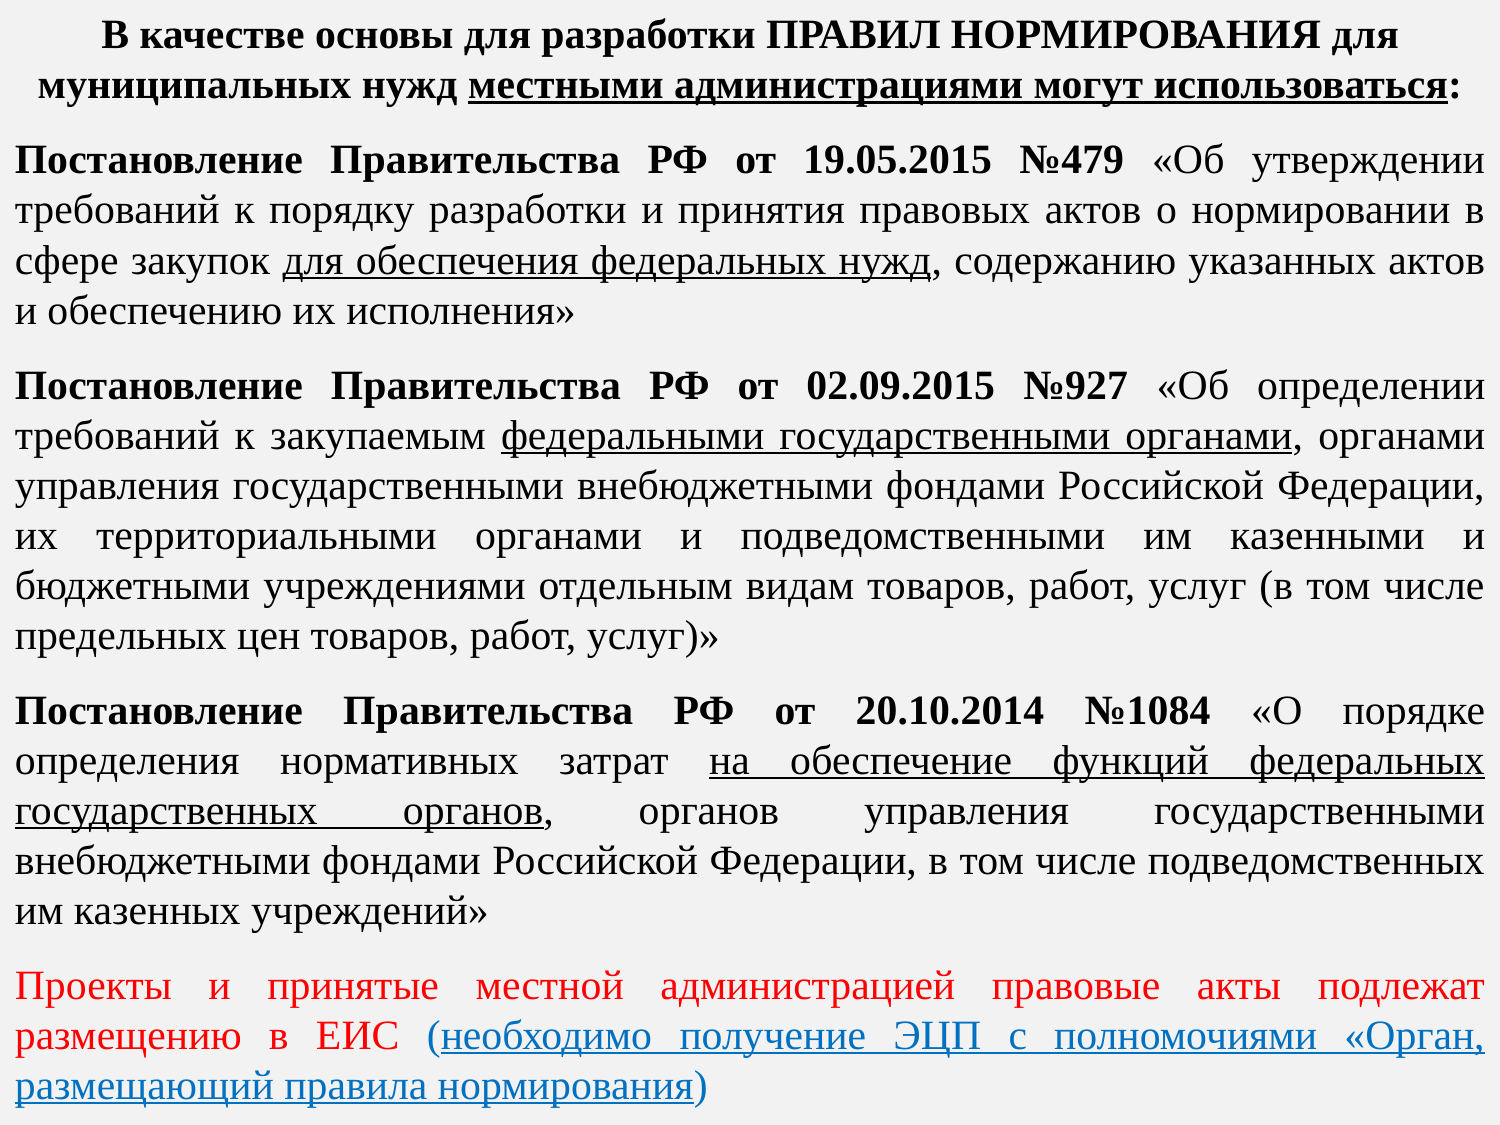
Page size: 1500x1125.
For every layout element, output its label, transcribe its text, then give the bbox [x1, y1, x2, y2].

text_box В качестве основы для разработки правил нормирования для муниципальных нужд местными администрациями могут использоваться: Постановление Правительства РФ от 19.05.2015 №479 «Об утверждении требований к порядку разработки и принятия правовых актов о нормировании в сфере закупок для обеспечения федеральных нужд, содержанию указанных актов и обеспечению их исполнения» Постановление Правительства РФ от 02.09.2015 №927 «Об определении требований к закупаемым федеральными государственными органами, органами управления государственными внебюджетными фондами Российской Федерации, их территориальными органами и подведомственными им казенными и бюджетными учреждениями отдельным видам товаров, работ, услуг (в том числе предельных цен товаров, работ, услуг)» Постановление Правительства РФ от 20.10.2014 №1084 «О порядке определения нормативных затрат на обеспечение функций федеральных государственных органов, органов управления государственными внебюджетными фондами Российской Федерации, в том числе подведомственных им казенных учреждений» Проекты и принятые местной администрацией правовые акты подлежат размещению в ЕИС (необходимо получение ЭЦП с полномочиями «Орган, размещающий правила нормирования) [0, 0, 1500, 1115]
